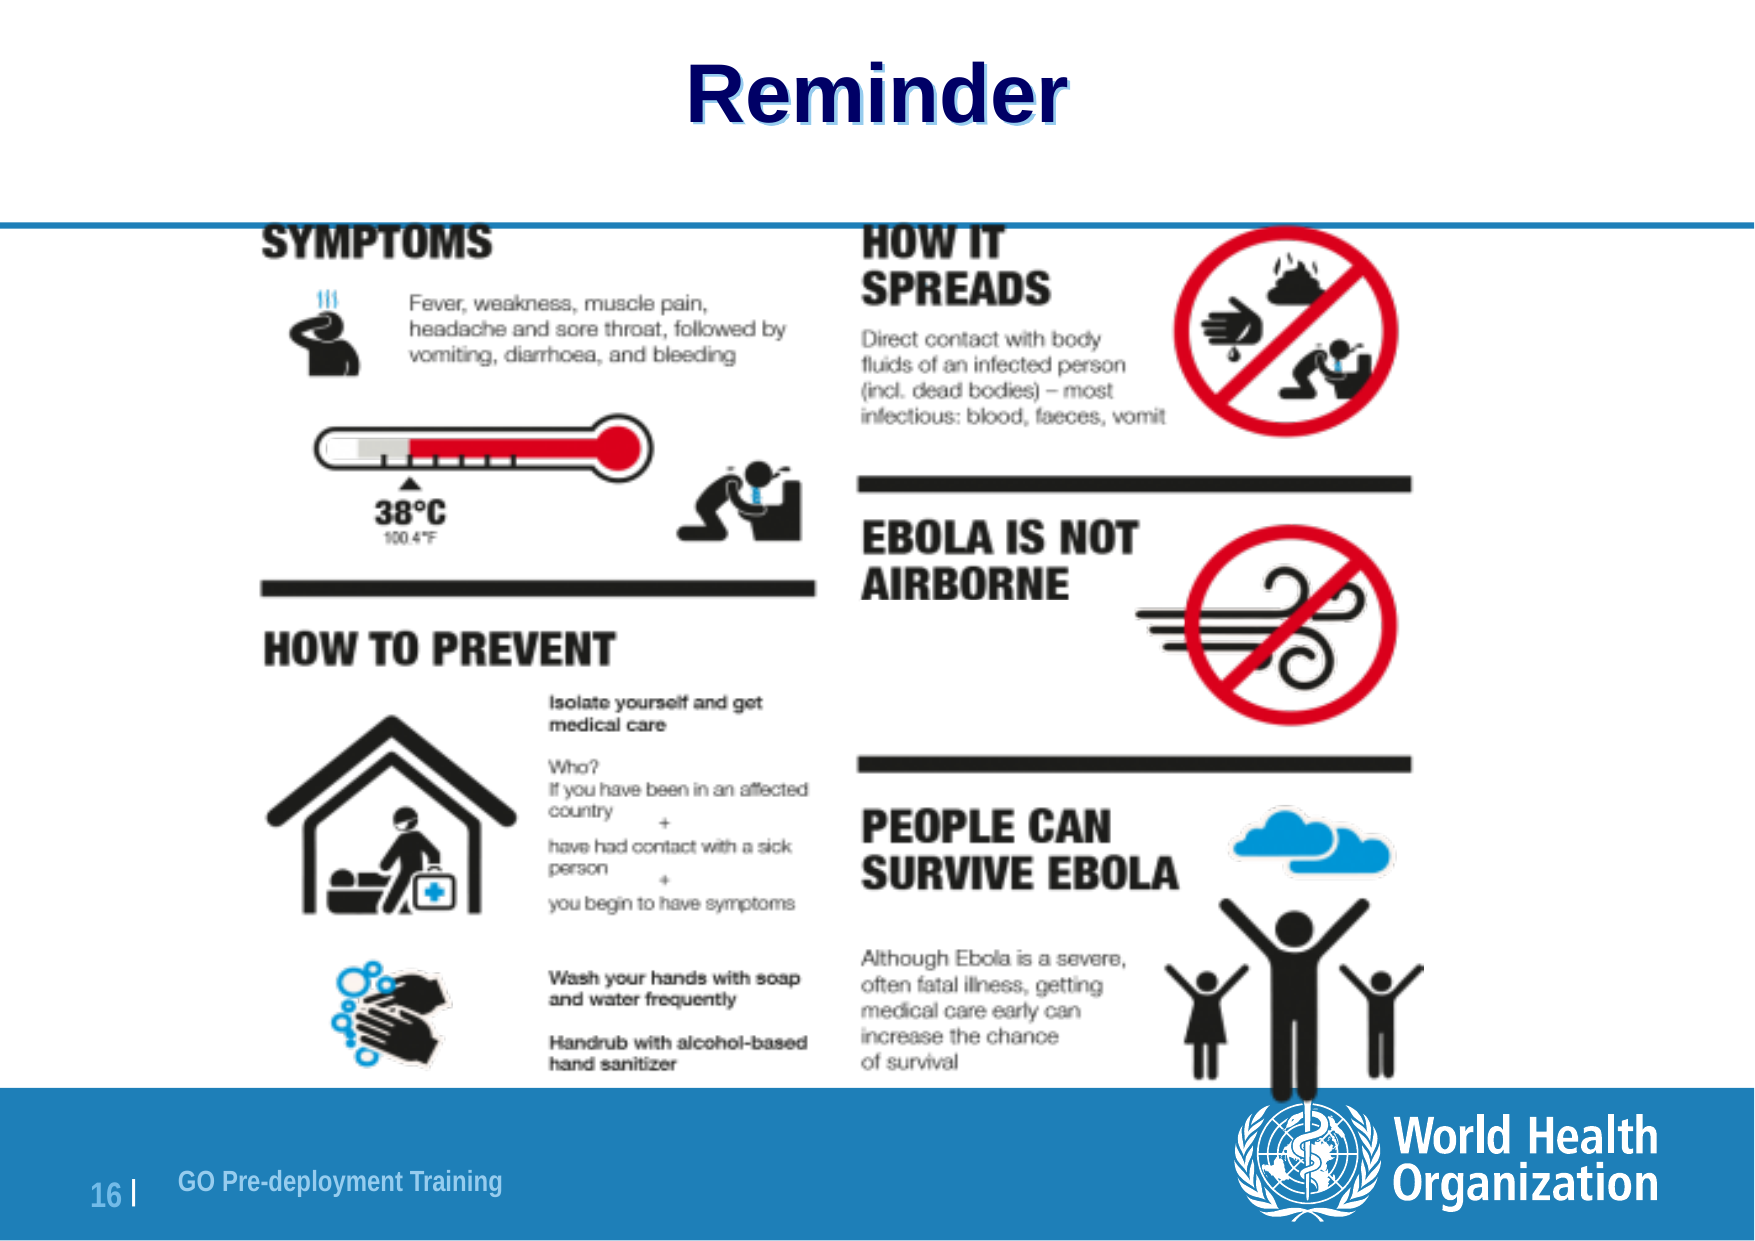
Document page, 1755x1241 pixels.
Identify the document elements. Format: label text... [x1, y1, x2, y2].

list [241, 201, 1424, 1120]
title Reminder [0, 0, 1755, 178]
